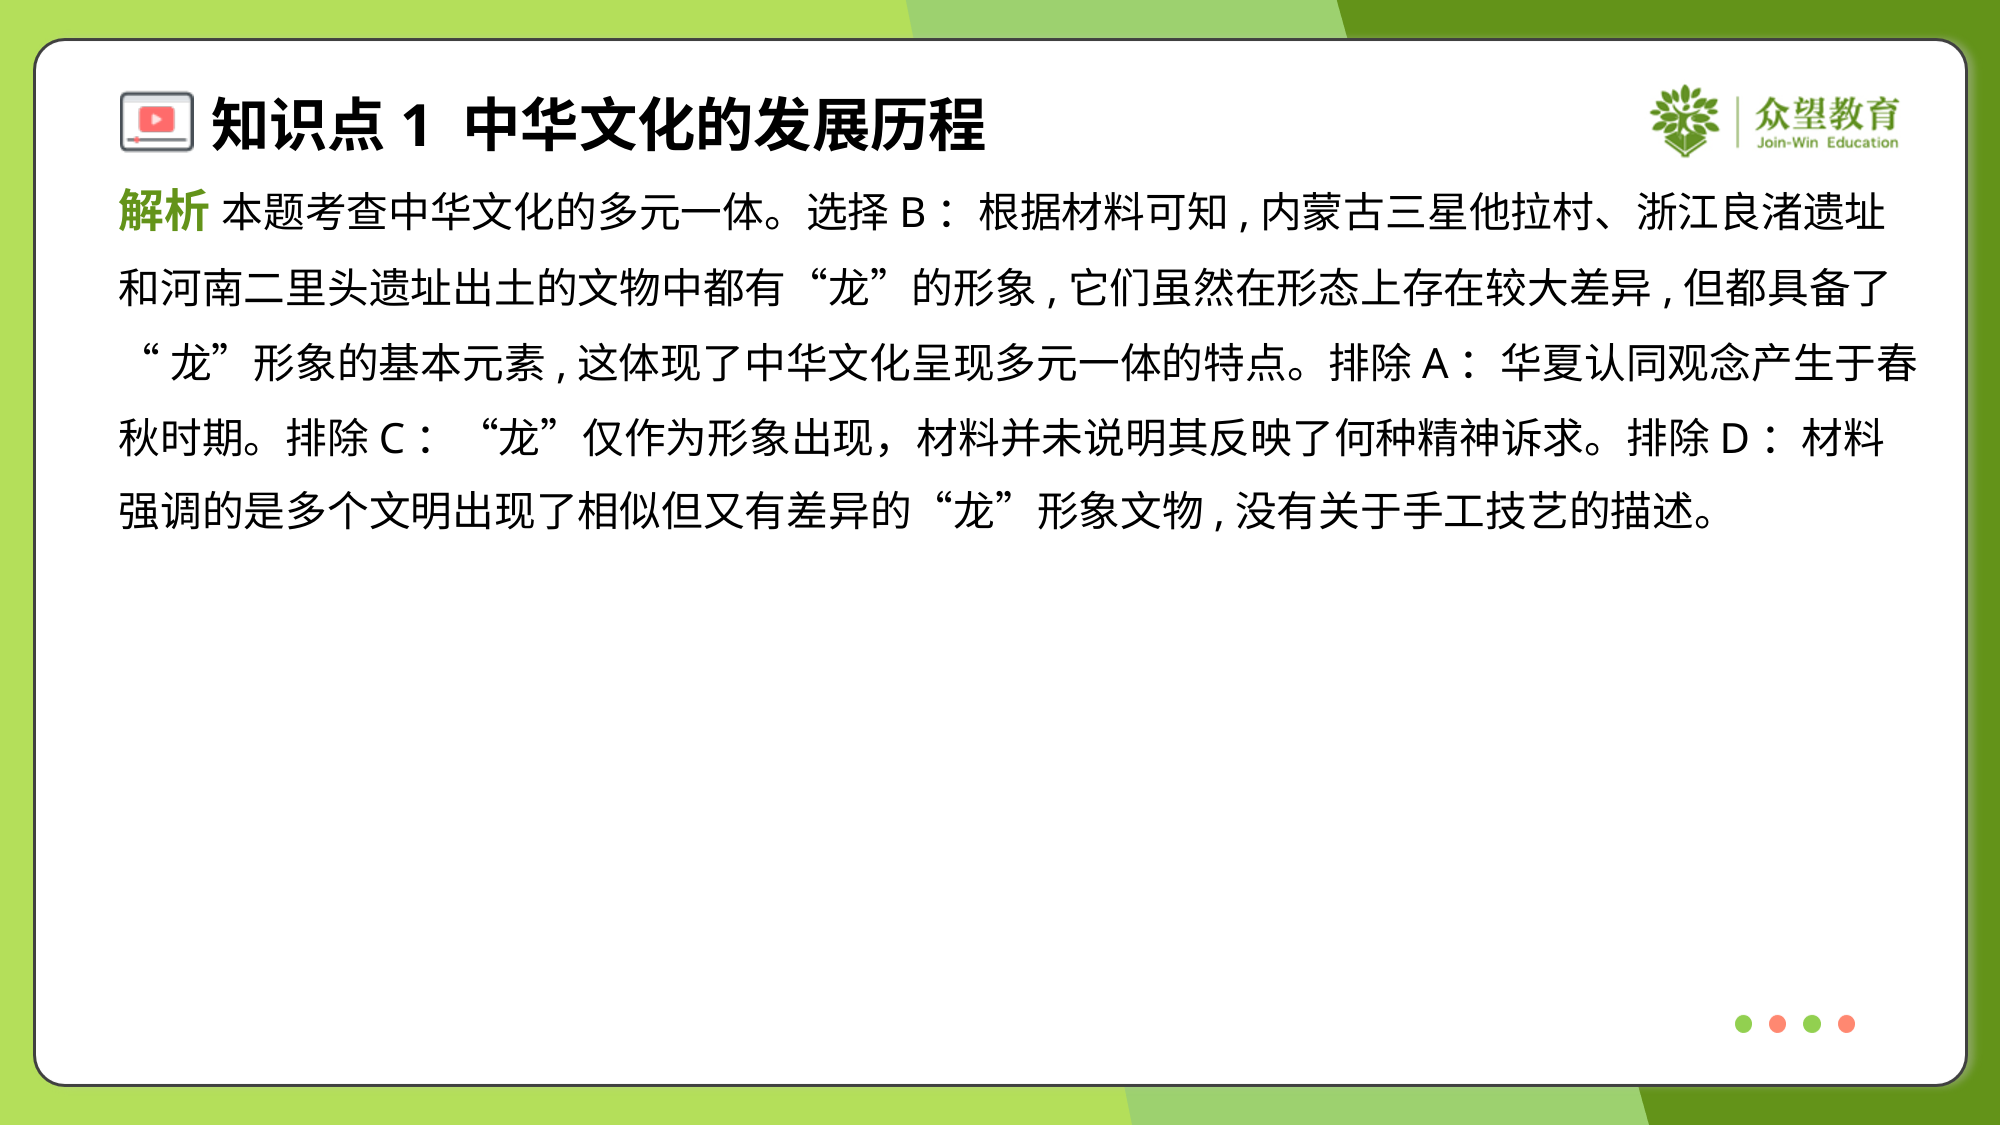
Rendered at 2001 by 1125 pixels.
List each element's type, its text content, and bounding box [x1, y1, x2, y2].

text_box 解析 本题考查中华文化的多元一体。选择B：根据材料可知,内蒙古三星他拉村、浙江良渚遗址 和河南二里头遗址出土的文物中都有“龙”的形象,它们虽然在形态上存在较大差异,但都具备了 “龙”形象的基本元素,这体现了中华文化呈现多元一体的特点。排除A：华夏认同观念产生于春 秋时期。排除C：“龙”仅作为形象出现，材料并未说明其反映了何种精神诉求。排除D：材料 强调的是多个文明出现了相似但又有差异的“龙”形象文物,没有关于手工技艺的描述。 [118, 159, 1883, 527]
picture [0, 0, 2000, 1125]
